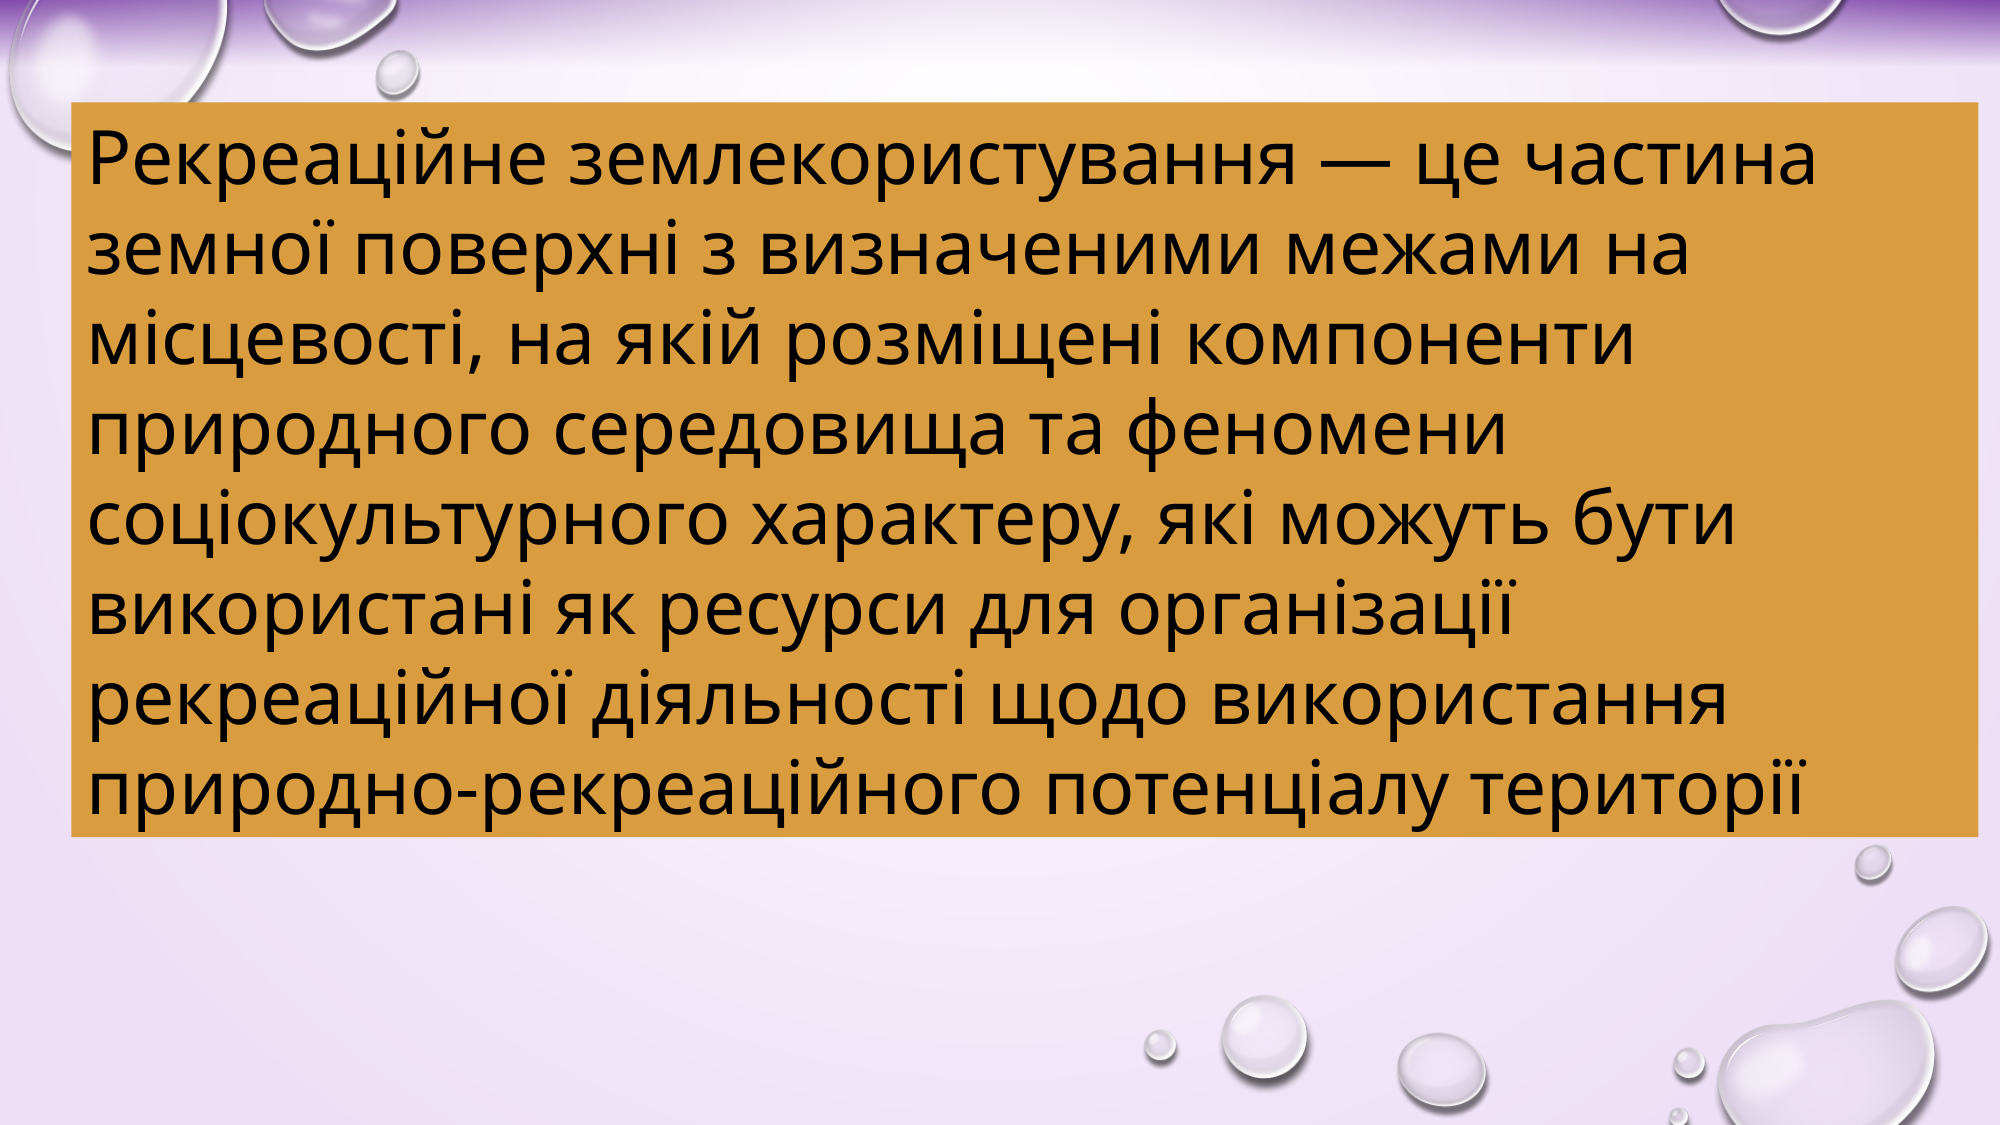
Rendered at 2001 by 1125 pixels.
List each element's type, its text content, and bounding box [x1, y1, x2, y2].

picture [0, 0, 2000, 1125]
text_box Рекреаційне землекористування — це частина земної поверхні з визначеними межами на місцевості, на якій розміщені компоненти природного середовища та феномени соціокультурного характеру, які можуть бути використані як ресурси для організації рекреаційної діяльності щодо використання природно-рекреаційного потенціалу території [71, 102, 1979, 838]
